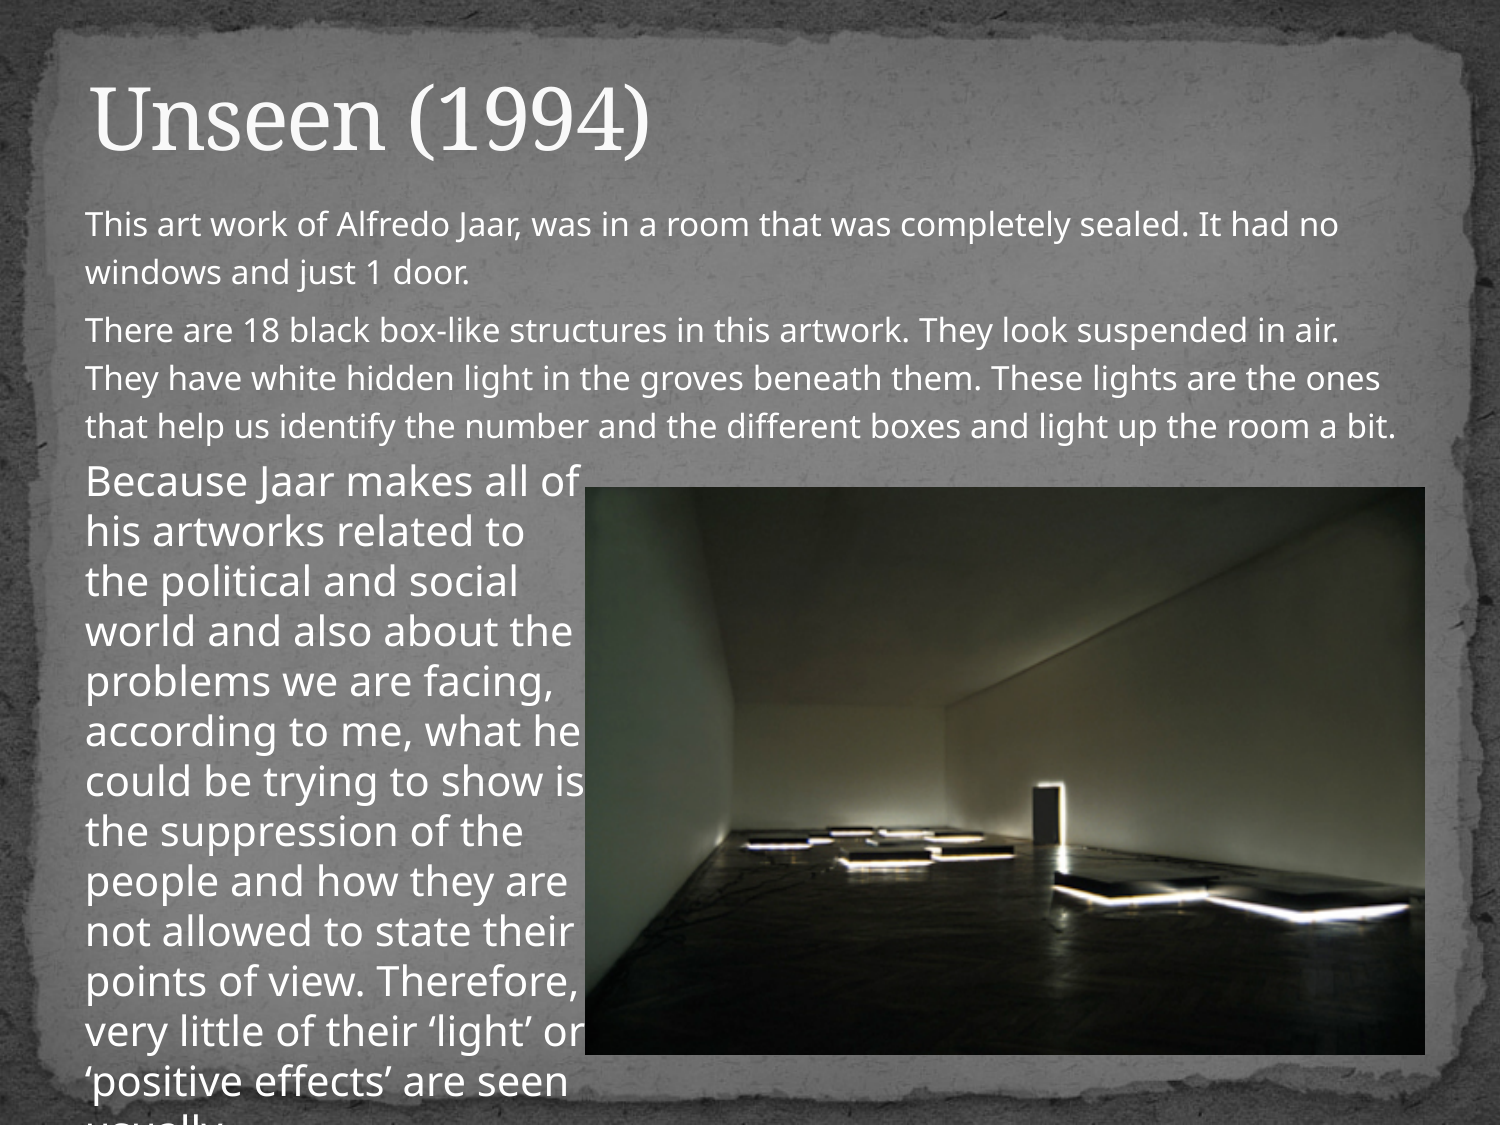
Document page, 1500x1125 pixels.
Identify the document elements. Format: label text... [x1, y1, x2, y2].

picture [587, 487, 1425, 1055]
list This art work of Alfredo Jaar, was in a room that was completely sealed. It had no windows and just 1 door. There are 18 black box-like structures in this artwork. They look suspended in air. They have white hidden light in the groves beneath them. These lights are the ones that help us identify the number and the different boxes and light up the room a bit. [70, 187, 1425, 479]
text_box Because Jaar makes all of his artworks related to the political and social world and also about the problems we are facing, according to me, what he could be trying to show is the suppression of the people and how they are not allowed to state their points of view. Therefore, very little of their ‘light’ or ‘positive effects’ are seen usually. [70, 447, 610, 1125]
title Unseen (1994) [74, 0, 1425, 176]
